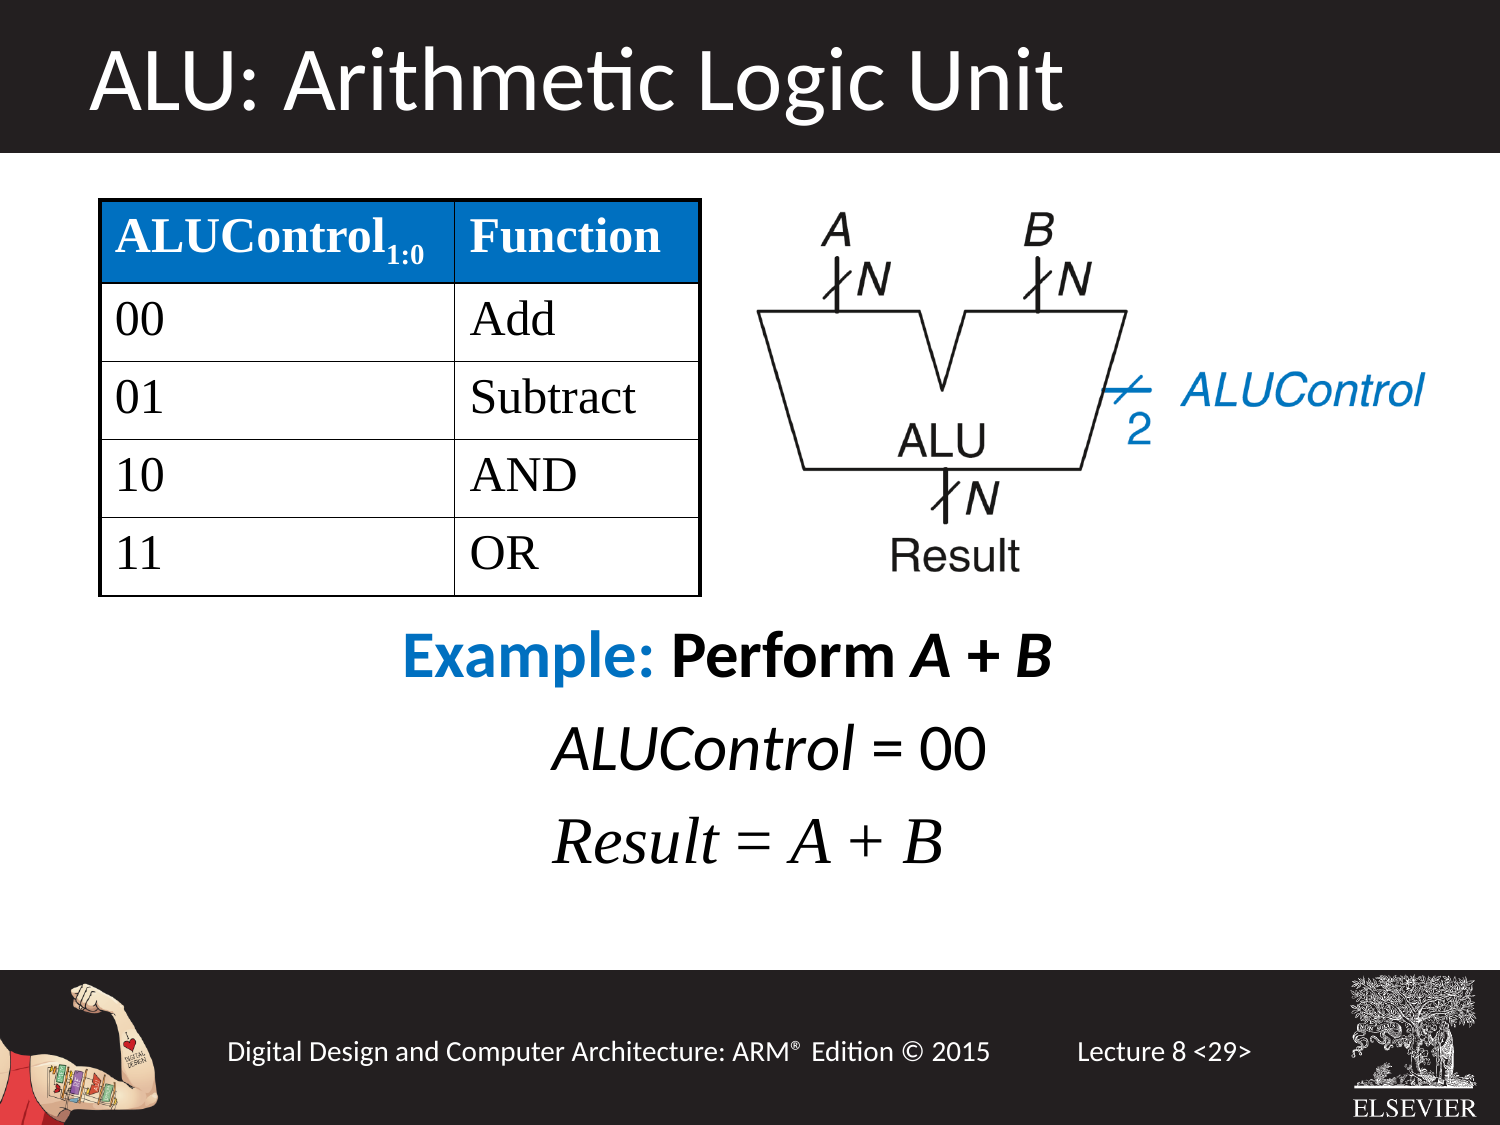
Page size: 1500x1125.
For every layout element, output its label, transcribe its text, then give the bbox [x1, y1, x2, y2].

table_cell Add [455, 284, 698, 361]
text_box Example: Perform A + B ALUControl = 00 Result = A + B [387, 603, 1213, 904]
text_box [112, 200, 1438, 1050]
table_cell 11 [102, 518, 454, 595]
table_cell AND [455, 440, 698, 517]
picture [0, 979, 163, 1125]
picture [749, 202, 1435, 582]
picture [1350, 974, 1477, 1117]
text_box ALU: Arithmetic Logic Unit [75, 11, 1375, 136]
table_cell OR [455, 518, 698, 595]
table_header Function [455, 202, 698, 282]
table_cell 01 [102, 362, 454, 439]
table_cell Subtract [455, 362, 698, 439]
table_cell 00 [102, 284, 454, 361]
table_header ALUControl1:0 [102, 202, 454, 282]
table_cell 10 [102, 440, 454, 517]
